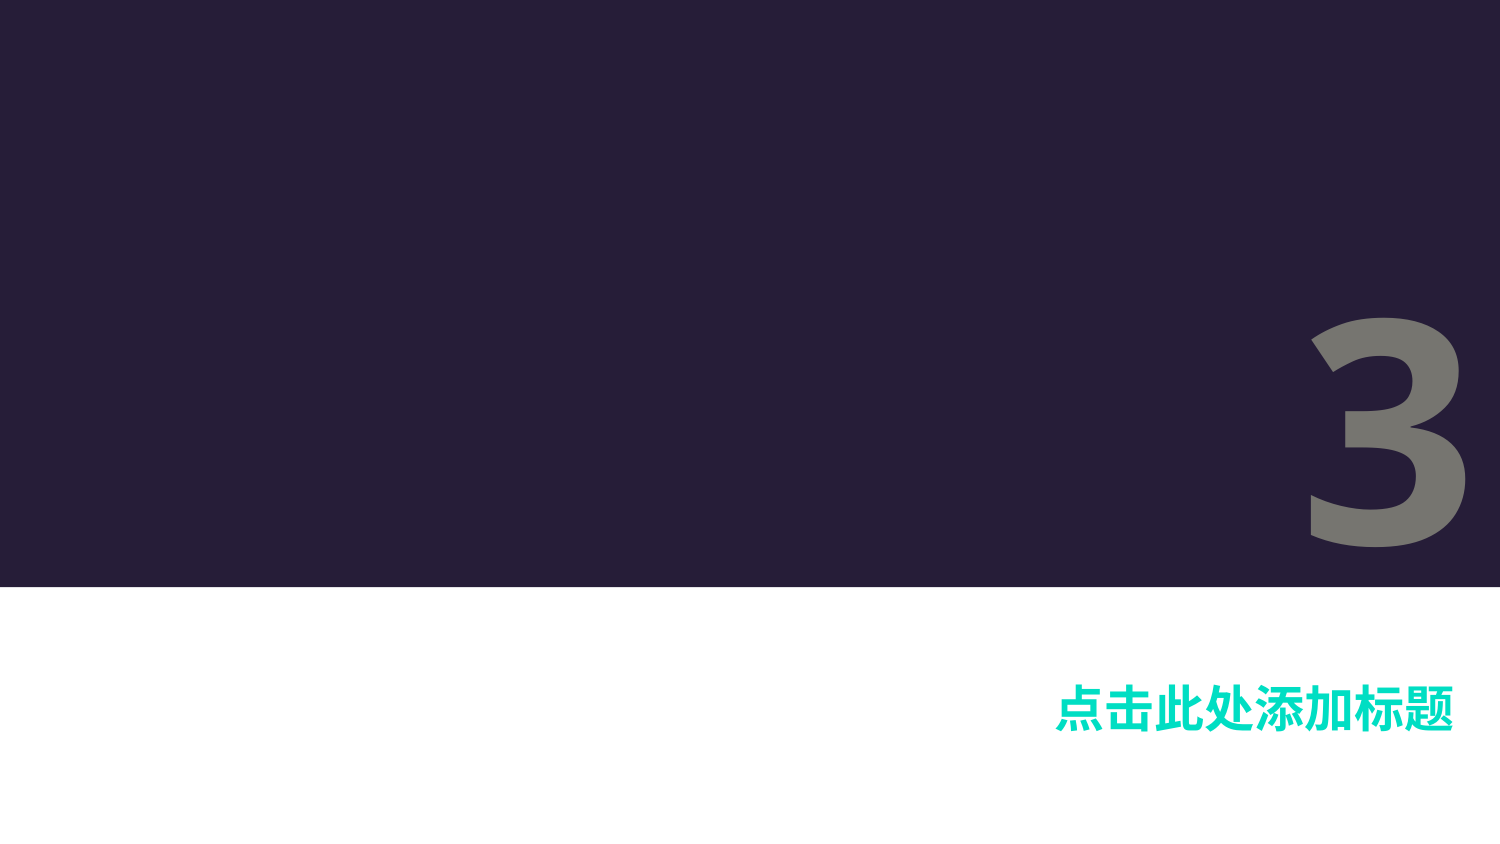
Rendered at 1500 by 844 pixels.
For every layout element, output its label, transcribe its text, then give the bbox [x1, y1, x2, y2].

text_box [0, 0, 1500, 589]
text_box 3 [1284, 224, 1493, 615]
text_box 点击此处添加标题 [1039, 669, 1477, 745]
